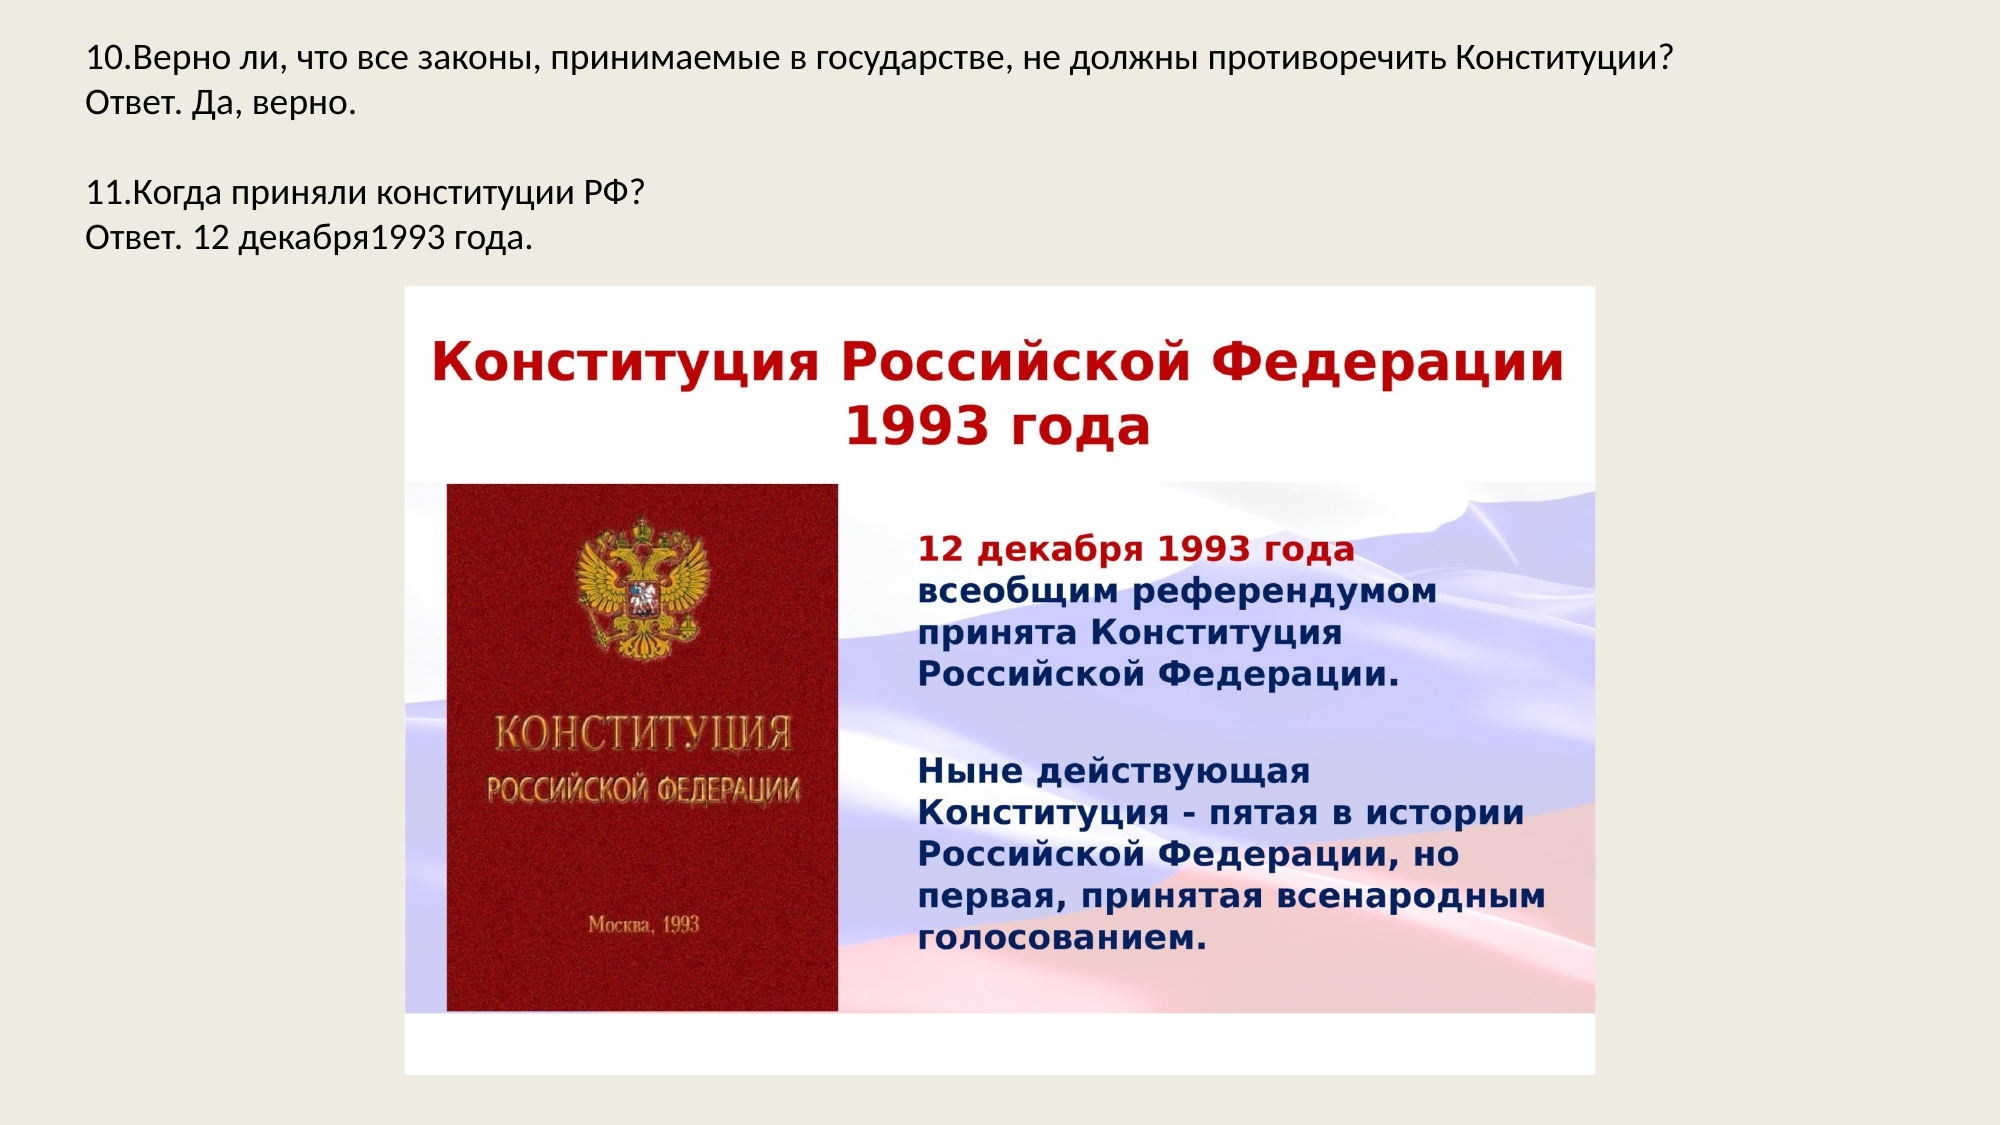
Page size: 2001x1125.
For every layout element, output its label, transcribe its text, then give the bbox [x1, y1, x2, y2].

picture [404, 286, 1596, 1076]
text_box 10.Верно ли, что все законы, принимаемые в государстве, не должны противоречить Конституции? Ответ. Да, верно. 11.Когда приняли конституции РФ? Ответ. 12 декабря1993 года. [70, 24, 1960, 265]
